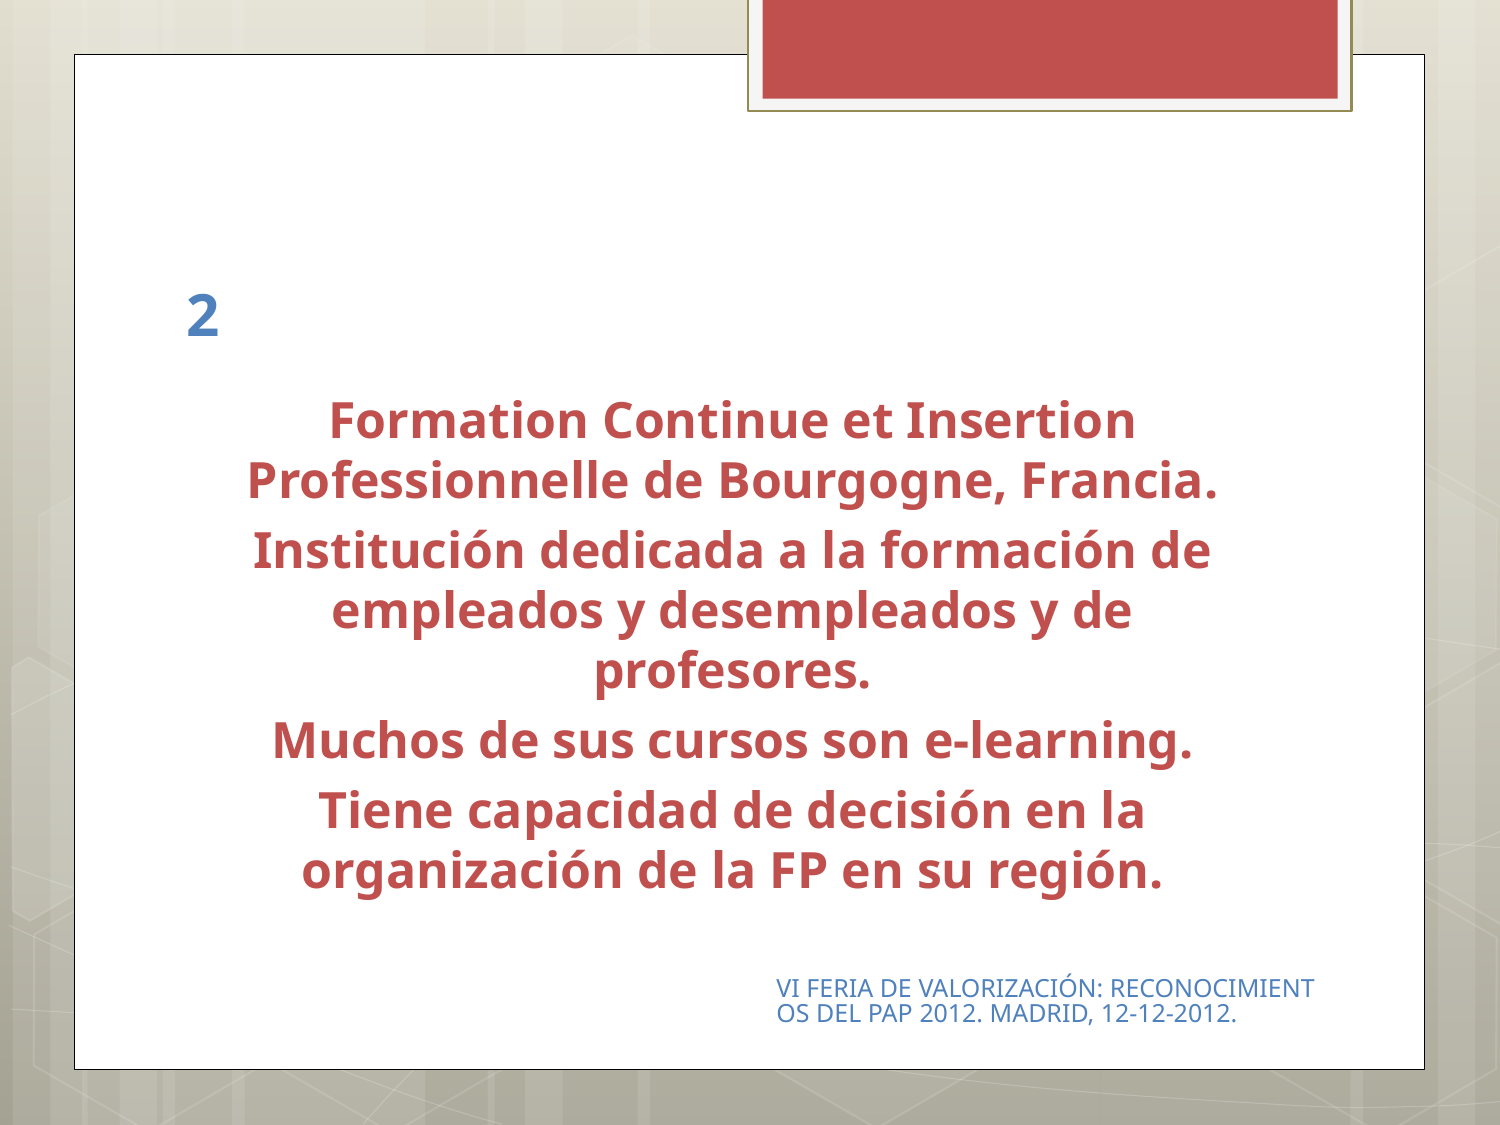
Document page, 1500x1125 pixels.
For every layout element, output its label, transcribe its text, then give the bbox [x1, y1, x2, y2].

footer VI FERIA DE VALORIZACIÓN: RECONOCIMIENTOS DEL PAP 2012. MADRID, 12-12-2012. [761, 960, 1336, 1020]
title 2 [171, 168, 1324, 357]
list Formation Continue et Insertion Professionnelle de Bourgogne, Francia. Institución dedicada a la formación de empleados y desempleados y de profesores. Muchos de sus cursos son e-learning. Tiene capacidad de decisión en la organización de la FP en su región. [171, 381, 1283, 957]
